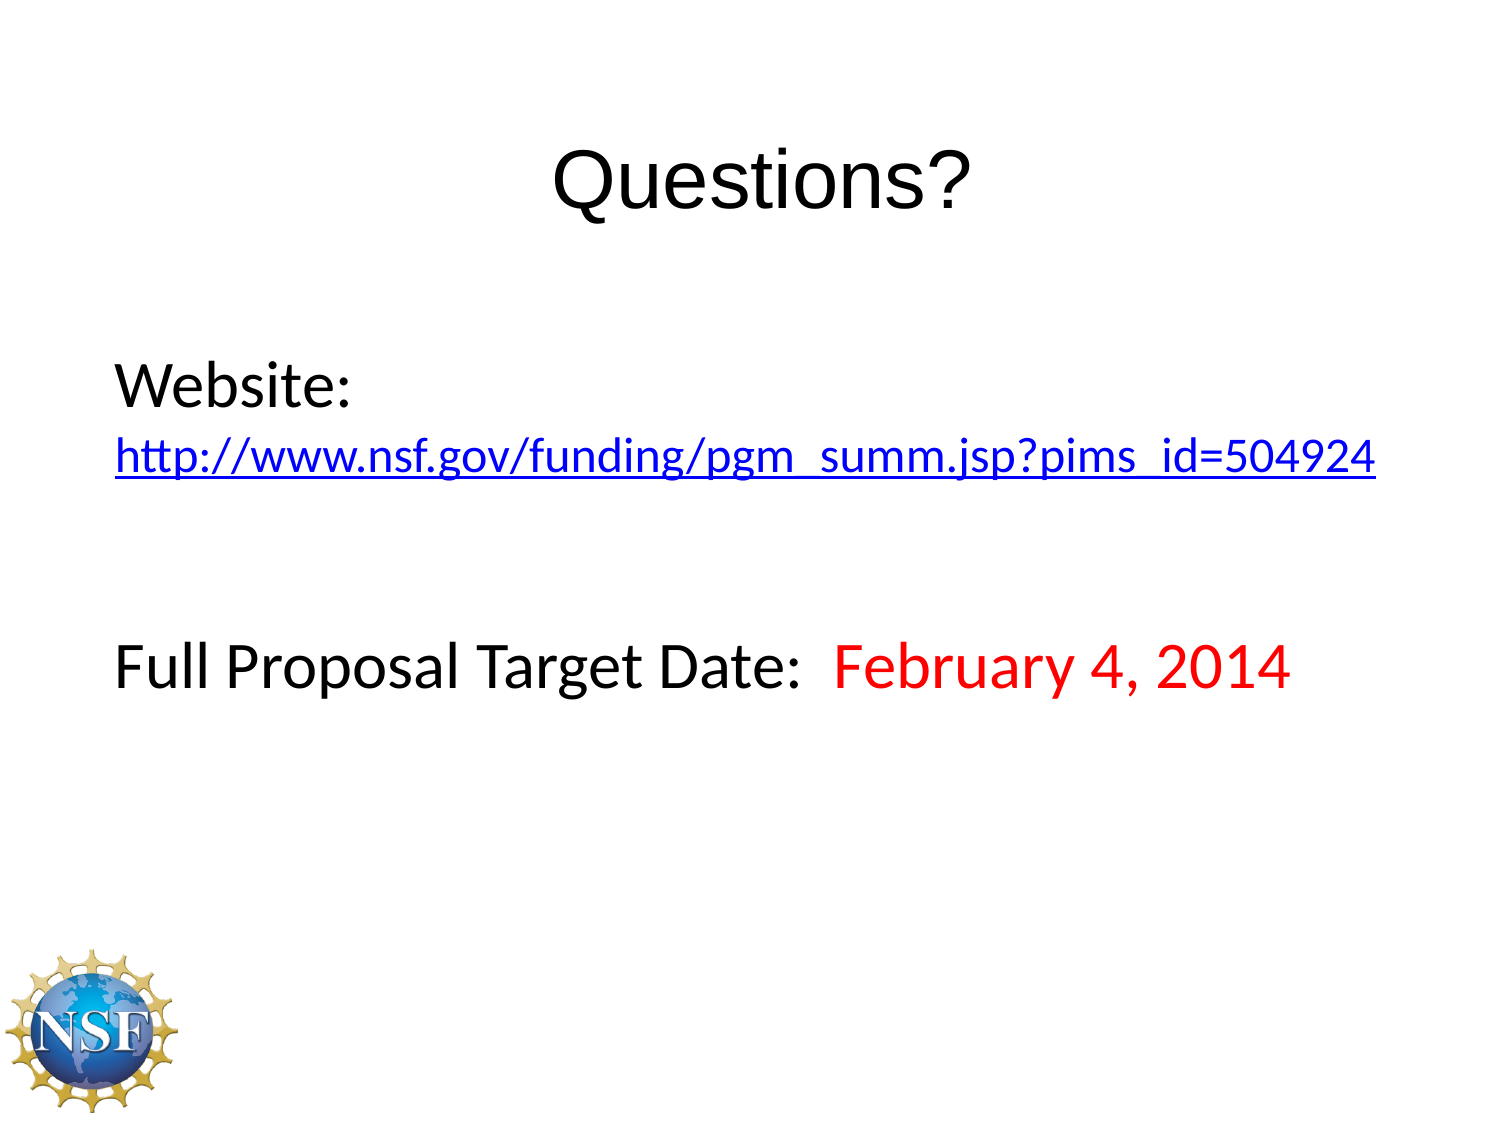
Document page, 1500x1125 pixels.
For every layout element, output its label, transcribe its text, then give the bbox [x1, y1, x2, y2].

text_box Website: http://www.nsf.gov/funding/pgm_summ.jsp?pims_id=504924 Full Proposal Target Date: February 4, 2014 [99, 324, 1413, 710]
subtitle Questions? [237, 75, 1288, 275]
picture [5, 949, 178, 1113]
